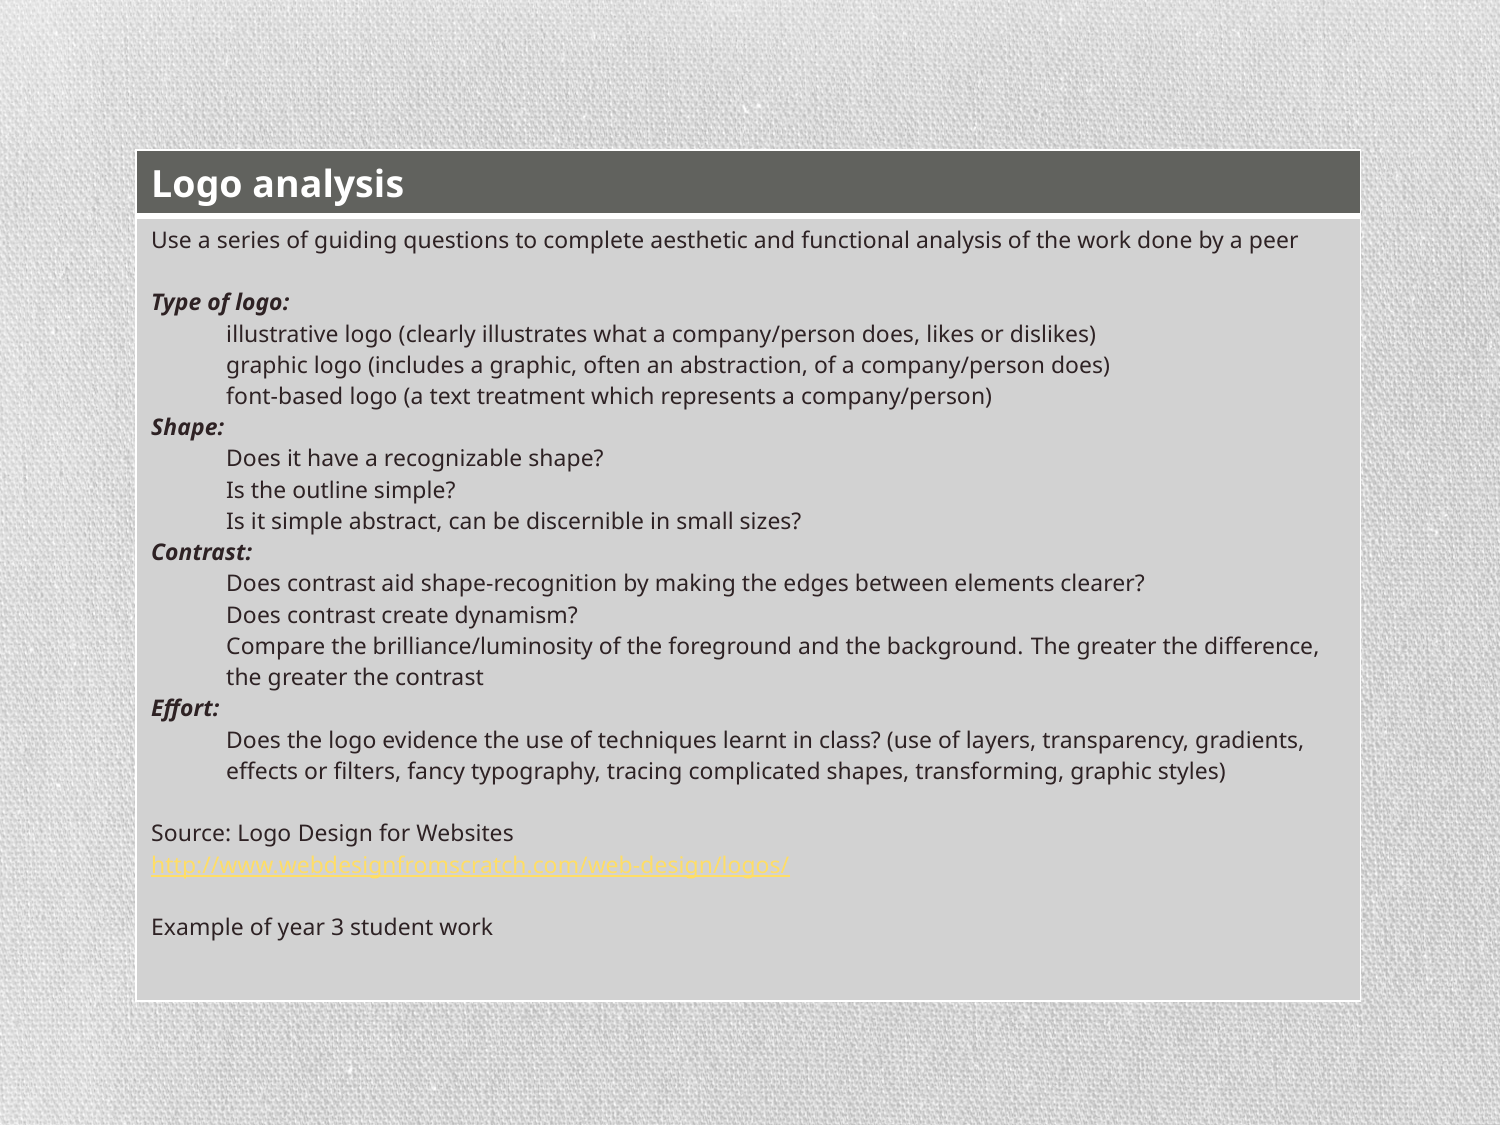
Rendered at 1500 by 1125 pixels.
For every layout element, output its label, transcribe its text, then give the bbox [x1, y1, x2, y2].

table_header Logo analysis [137, 151, 1360, 213]
table_cell Use a series of guiding questions to complete aesthetic and functional analysis of the work done by a peer Type of logo: illustrative logo (clearly illustrates what a company/person does, likes or dislikes) graphic logo (includes a graphic, often an abstraction, of a company/person does) font-based logo (a text treatment which represents a company/person) Shape: Does it have a recognizable shape? Is the outline simple? Is it simple abstract, can be discernible in small sizes? Contrast: Does contrast aid shape-recognition by making the edges between elements clearer? Does contrast create dynamism? Compare the brilliance/luminosity of the foreground and the background. The greater the difference, the greater the contrast Effort: Does the logo evidence the use of techniques learnt in class? (use of layers, transparency, gradients, effects or filters, fancy typography, tracing complicated shapes, transforming, graphic styles) Source: Logo Design for Websites http://www.webdesignfromscratch.com/web-design/logos/ Example of year 3 student work [137, 219, 1360, 1000]
